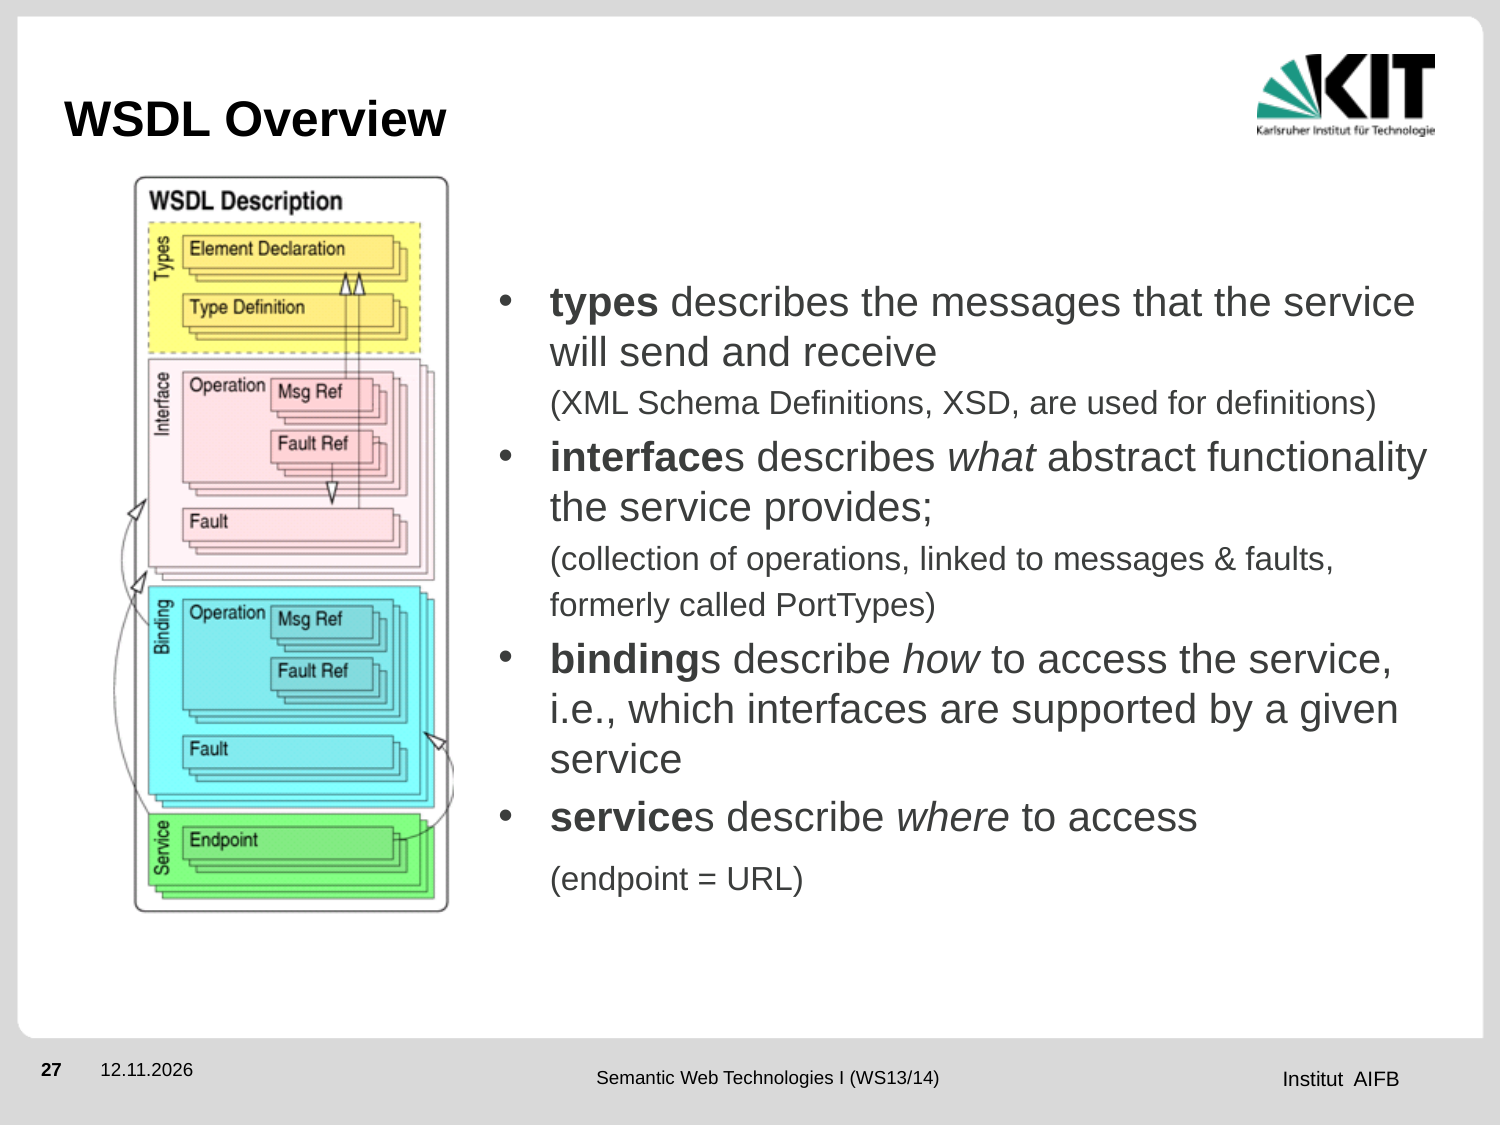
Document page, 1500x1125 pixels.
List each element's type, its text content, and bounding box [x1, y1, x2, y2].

title WSDL Overview [64, 54, 1198, 147]
picture [0, 0, 1500, 1125]
list types describes the messages that the service will send and receive (XML Schema Definitions, XSD, are used for definitions) interfaces describes what abstract functionality the service provides; (collection of operations, linked to messages & faults, formerly called PortTypes) bindings describe how to access the service, i.e., which interfaces are supported by a given service services describe where to access (endpoint = URL) [474, 275, 1432, 886]
